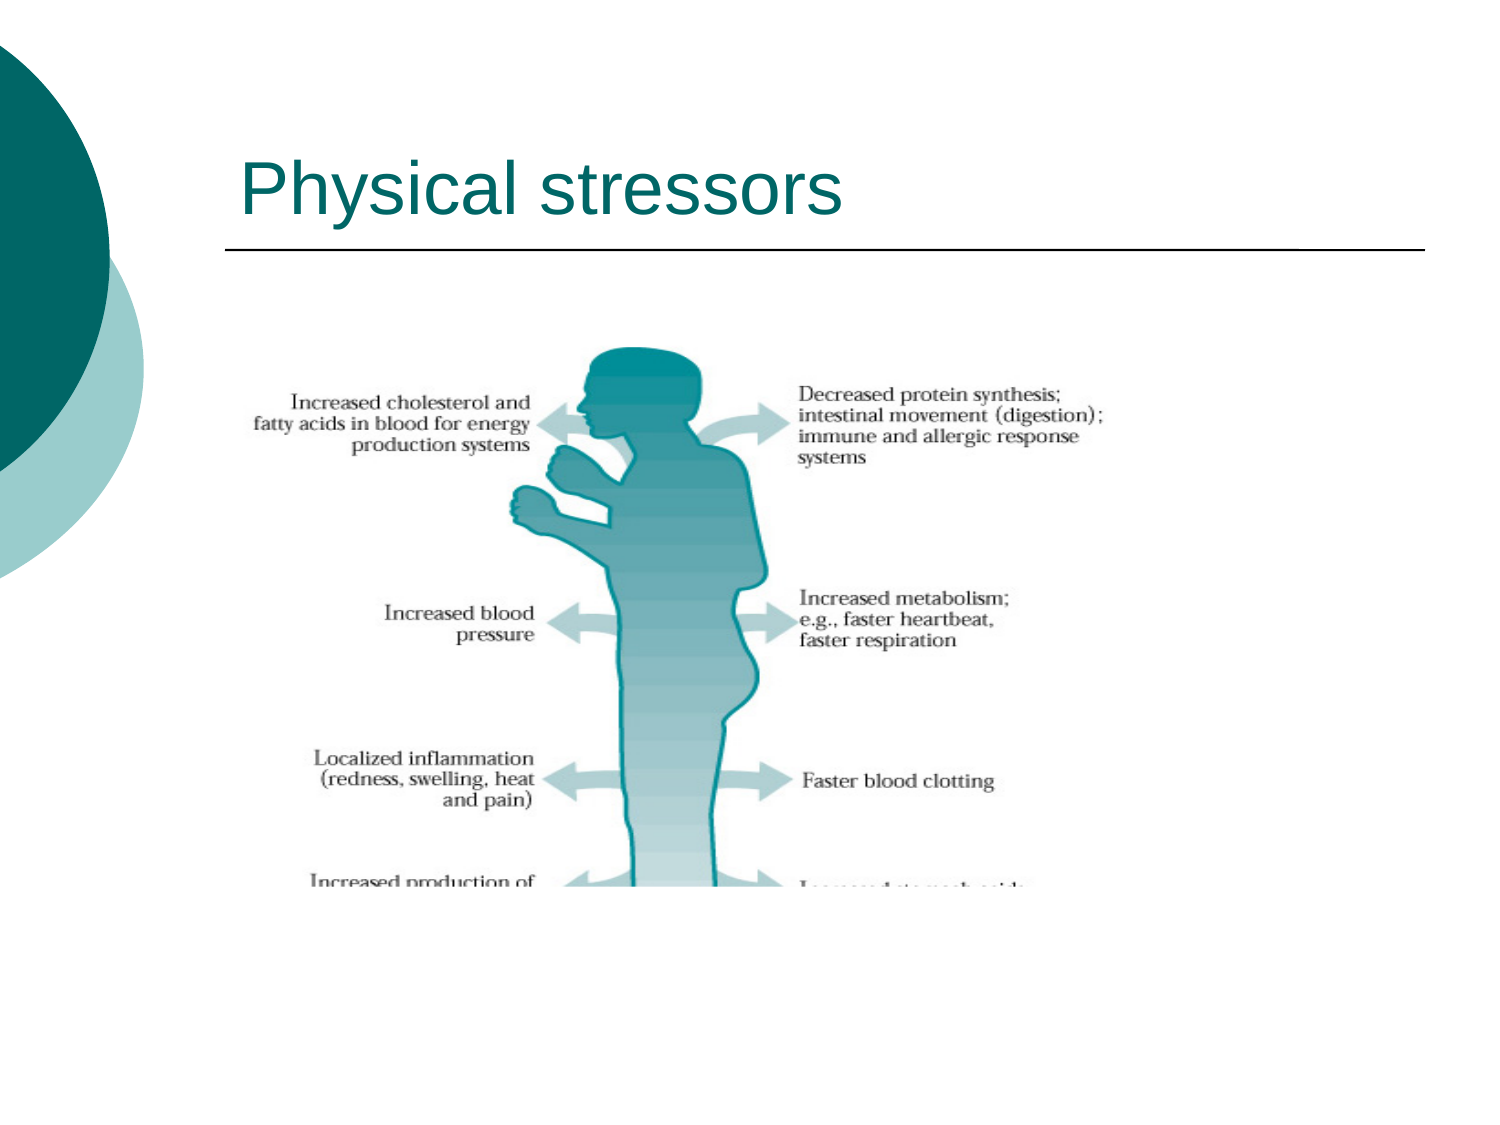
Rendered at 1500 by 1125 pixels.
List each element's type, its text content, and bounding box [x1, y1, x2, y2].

picture [229, 325, 1129, 1017]
title Physical stressors [224, 49, 1425, 238]
